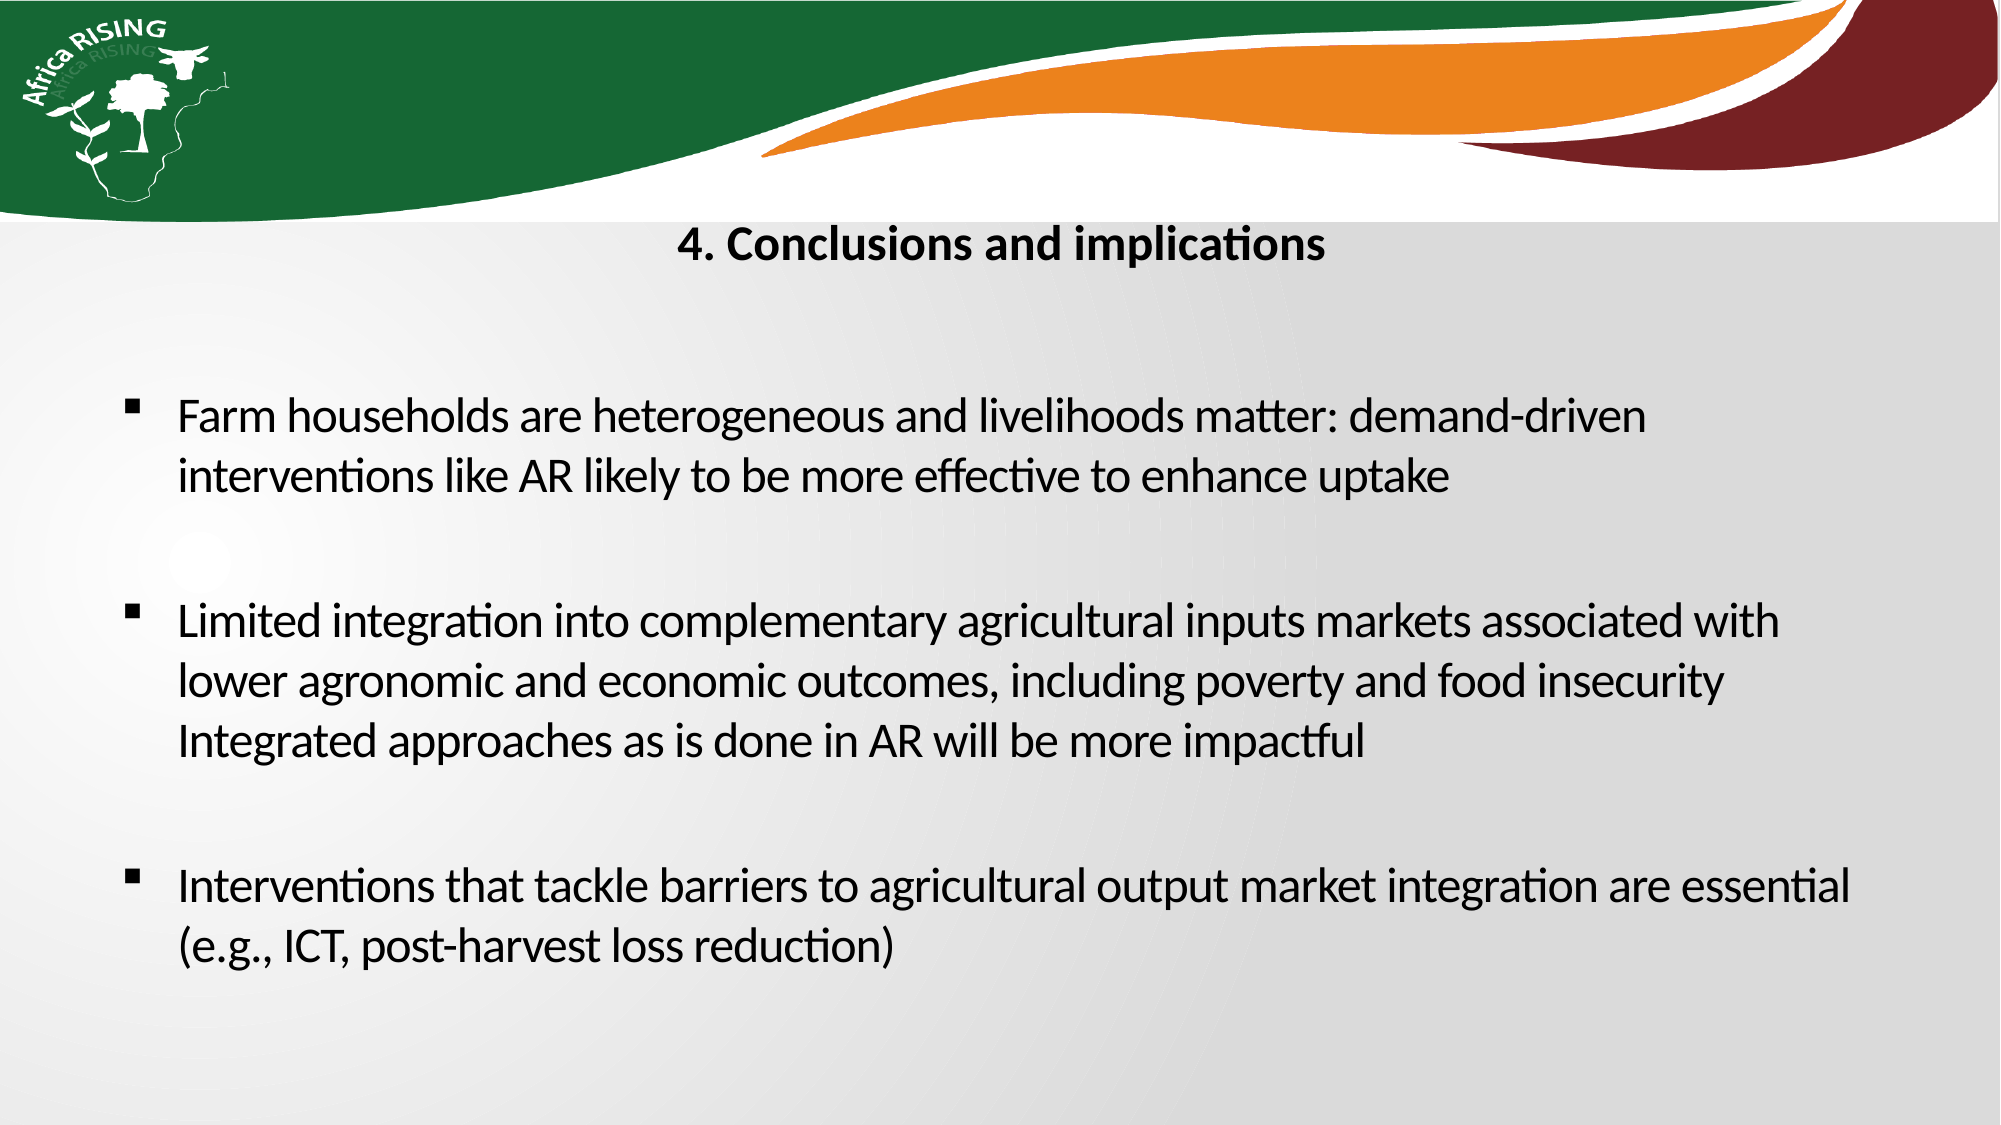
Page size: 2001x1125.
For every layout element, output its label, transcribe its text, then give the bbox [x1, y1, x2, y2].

picture [0, 0, 1998, 222]
text_box Farm households are heterogeneous and livelihoods matter: demand-driven interventions like AR likely to be more effective to enhance uptake Limited integration into complementary agricultural inputs markets associated with lower agronomic and economic outcomes, including poverty and food insecurity Integrated approaches as is done in AR will be more impactful Interventions that tackle barriers to agricultural output market integration are essential (e.g., ICT, post-harvest loss reduction) [106, 374, 1894, 1040]
text_box 4. Conclusions and implications [662, 203, 1450, 278]
text_box [699, 141, 1575, 242]
